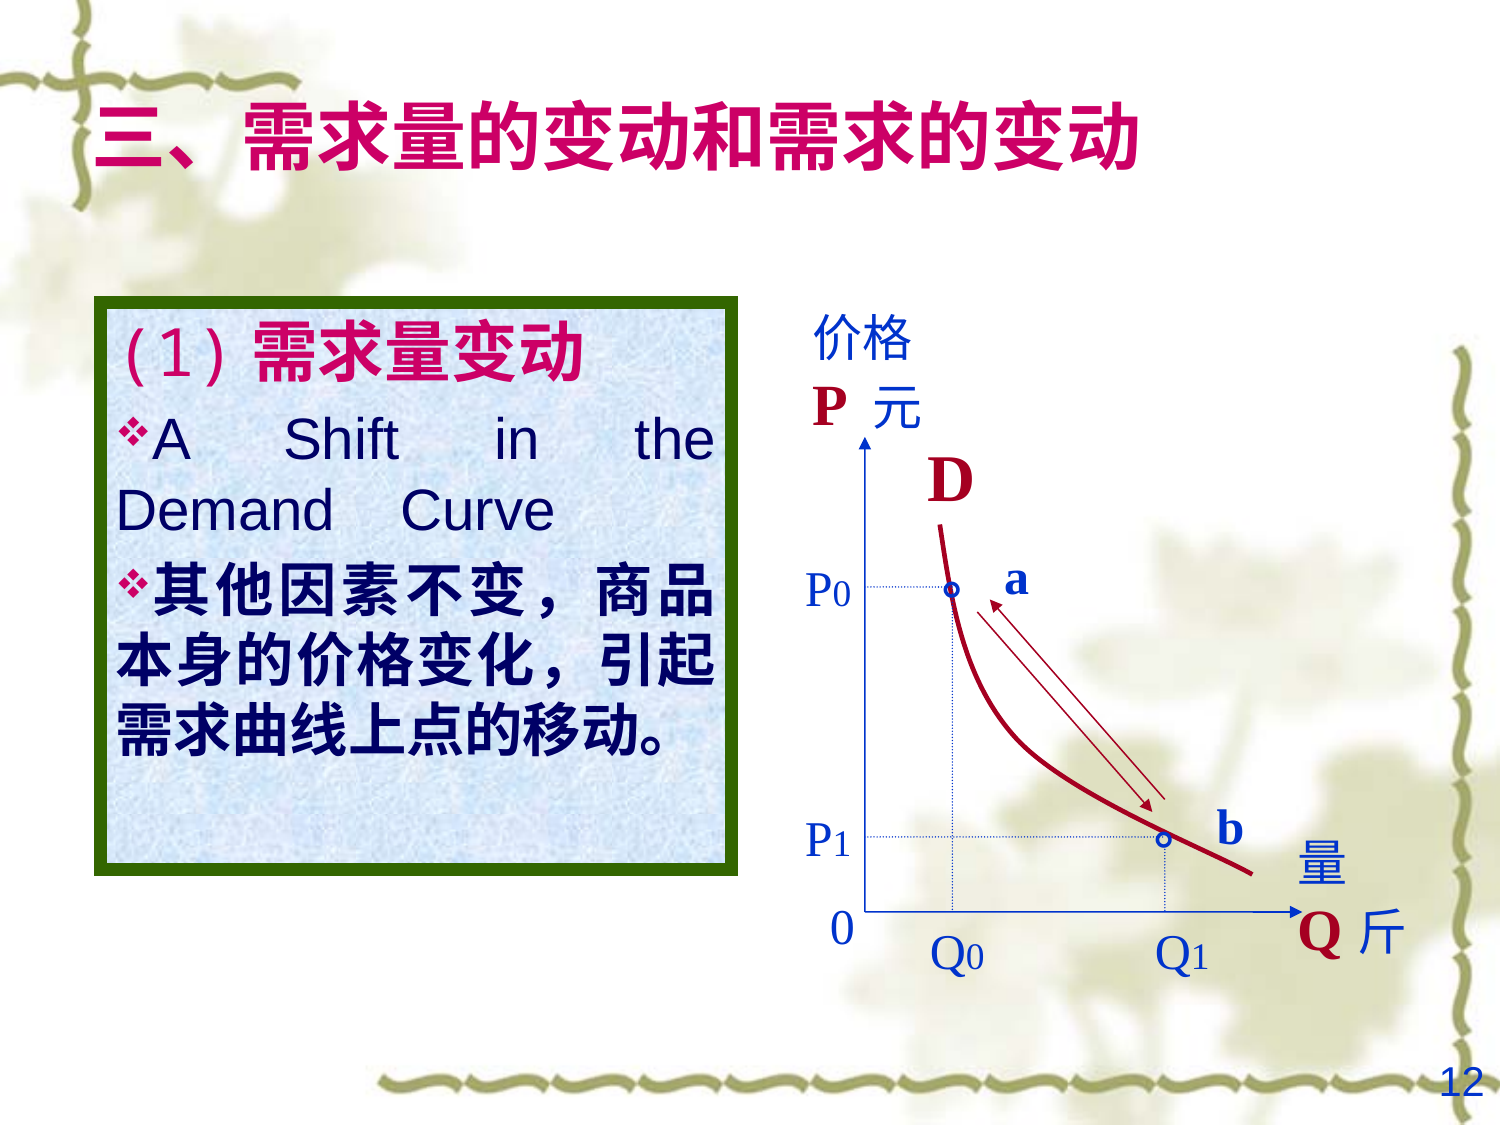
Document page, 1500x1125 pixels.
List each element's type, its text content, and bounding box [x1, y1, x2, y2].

text_box 。b [1139, 786, 1265, 862]
text_box [1227, 862, 1253, 875]
text_box 价格 P 元 [797, 299, 938, 445]
text_box D [912, 427, 991, 523]
text_box P0 [790, 549, 867, 625]
text_box [977, 611, 1153, 812]
picture [0, 0, 1500, 1125]
list (1)需求量变动 A Shift in the Demand Curve 其他因素不变，商品本身的价格变化，引起需求曲线上点的移动。 [100, 302, 732, 870]
text_box [939, 524, 951, 536]
text_box [1002, 612, 1174, 786]
text_box Q0 [915, 911, 1000, 987]
text_box [858, 445, 872, 549]
text_box [979, 612, 1152, 795]
text_box P1 [790, 799, 867, 875]
text_box [989, 599, 1165, 800]
text_box Q1 [1140, 911, 1225, 987]
text_box [955, 612, 1139, 820]
text_box 。a [927, 536, 1053, 612]
title 三、需求量的变动和需求的变动 [76, 90, 1447, 179]
slide_number 12 [1080, 1046, 1500, 1125]
text_box 量 Q斤 [1283, 824, 1422, 970]
text_box 0 [815, 886, 870, 962]
